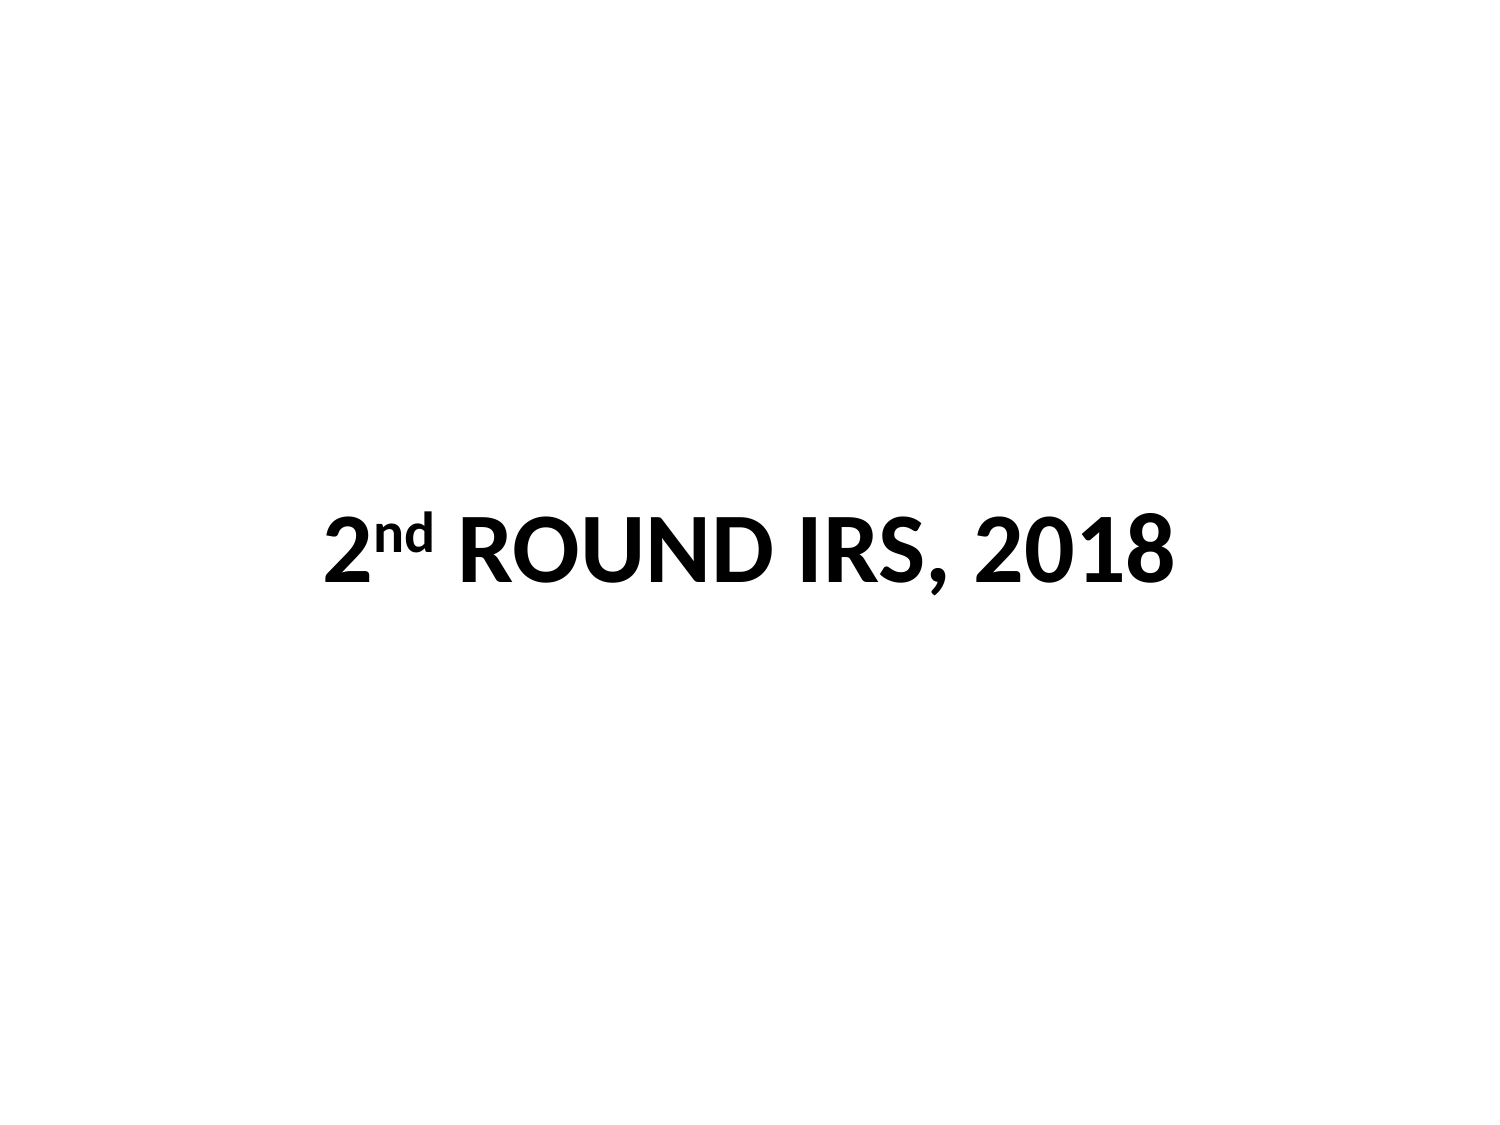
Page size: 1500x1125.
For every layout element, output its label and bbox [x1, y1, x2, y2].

text_box [299, 474, 1200, 610]
